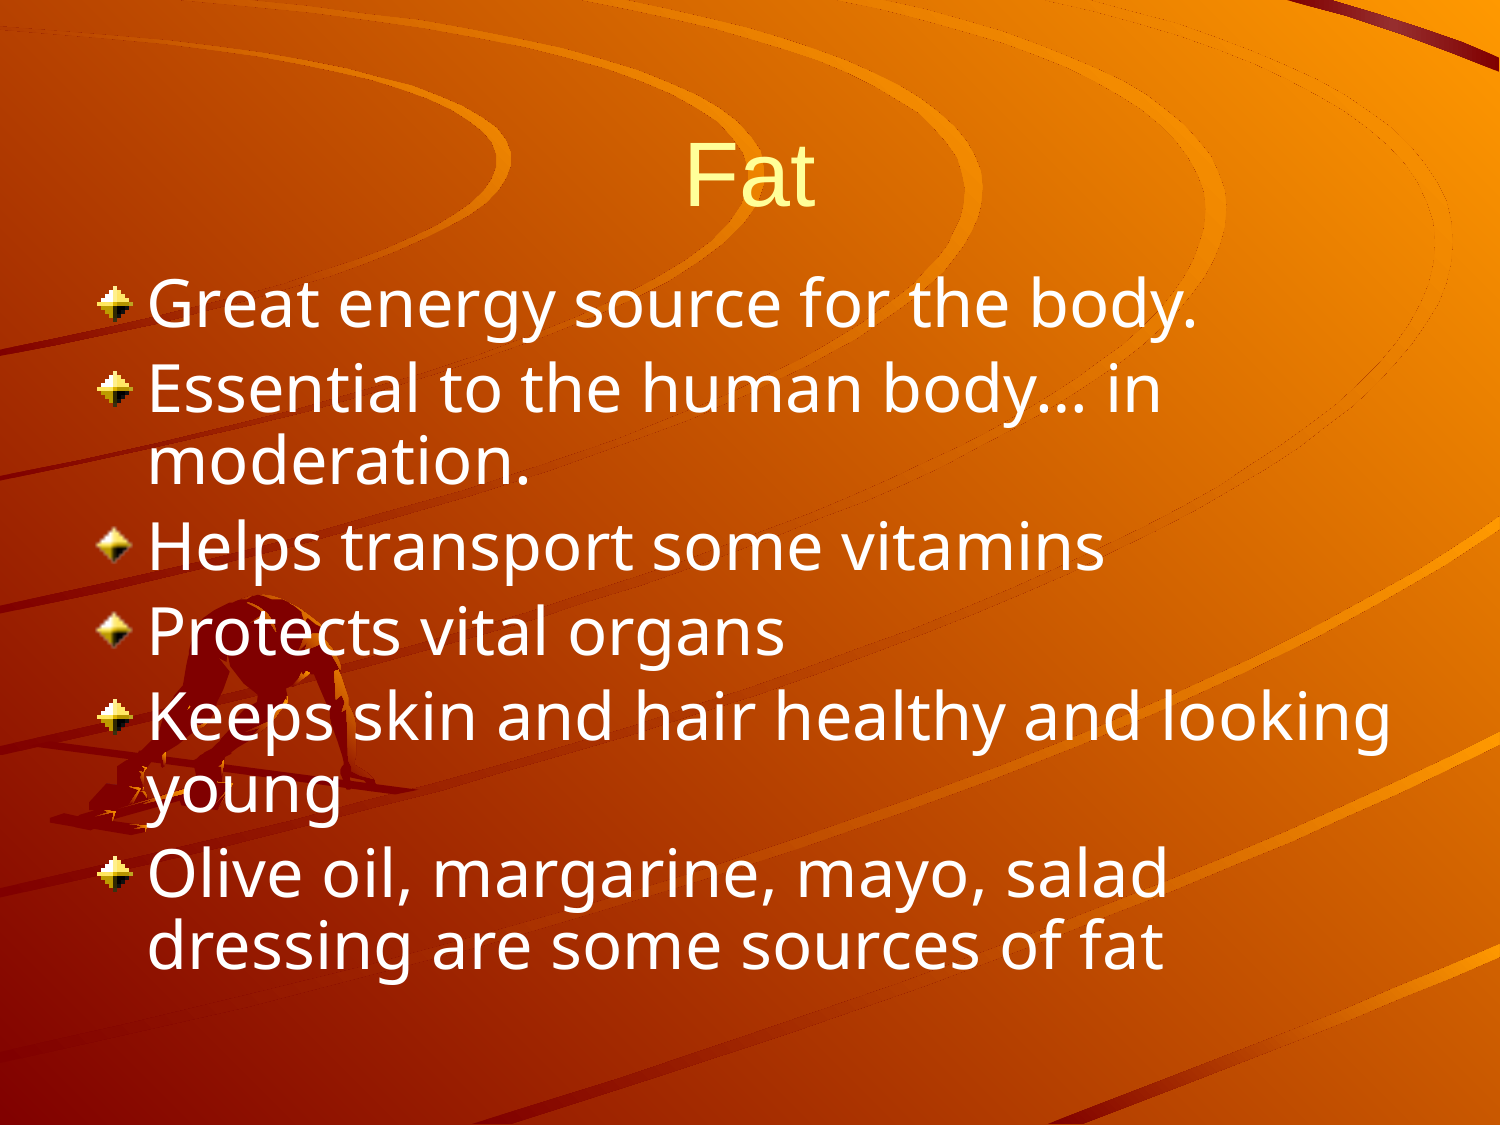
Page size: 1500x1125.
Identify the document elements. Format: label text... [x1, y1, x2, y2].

picture [90, 521, 137, 568]
picture [90, 691, 137, 739]
picture [90, 848, 137, 896]
list Great energy source for the body. Essential to the human body… in moderation. Helps transport some vitamins Protects vital organs Keeps skin and hair healthy and looking young Olive oil, margarine, mayo, salad dressing are some sources of fat [74, 262, 1426, 1006]
picture [90, 278, 137, 326]
title Fat [74, 25, 1426, 233]
picture [90, 606, 137, 653]
picture [90, 363, 137, 411]
